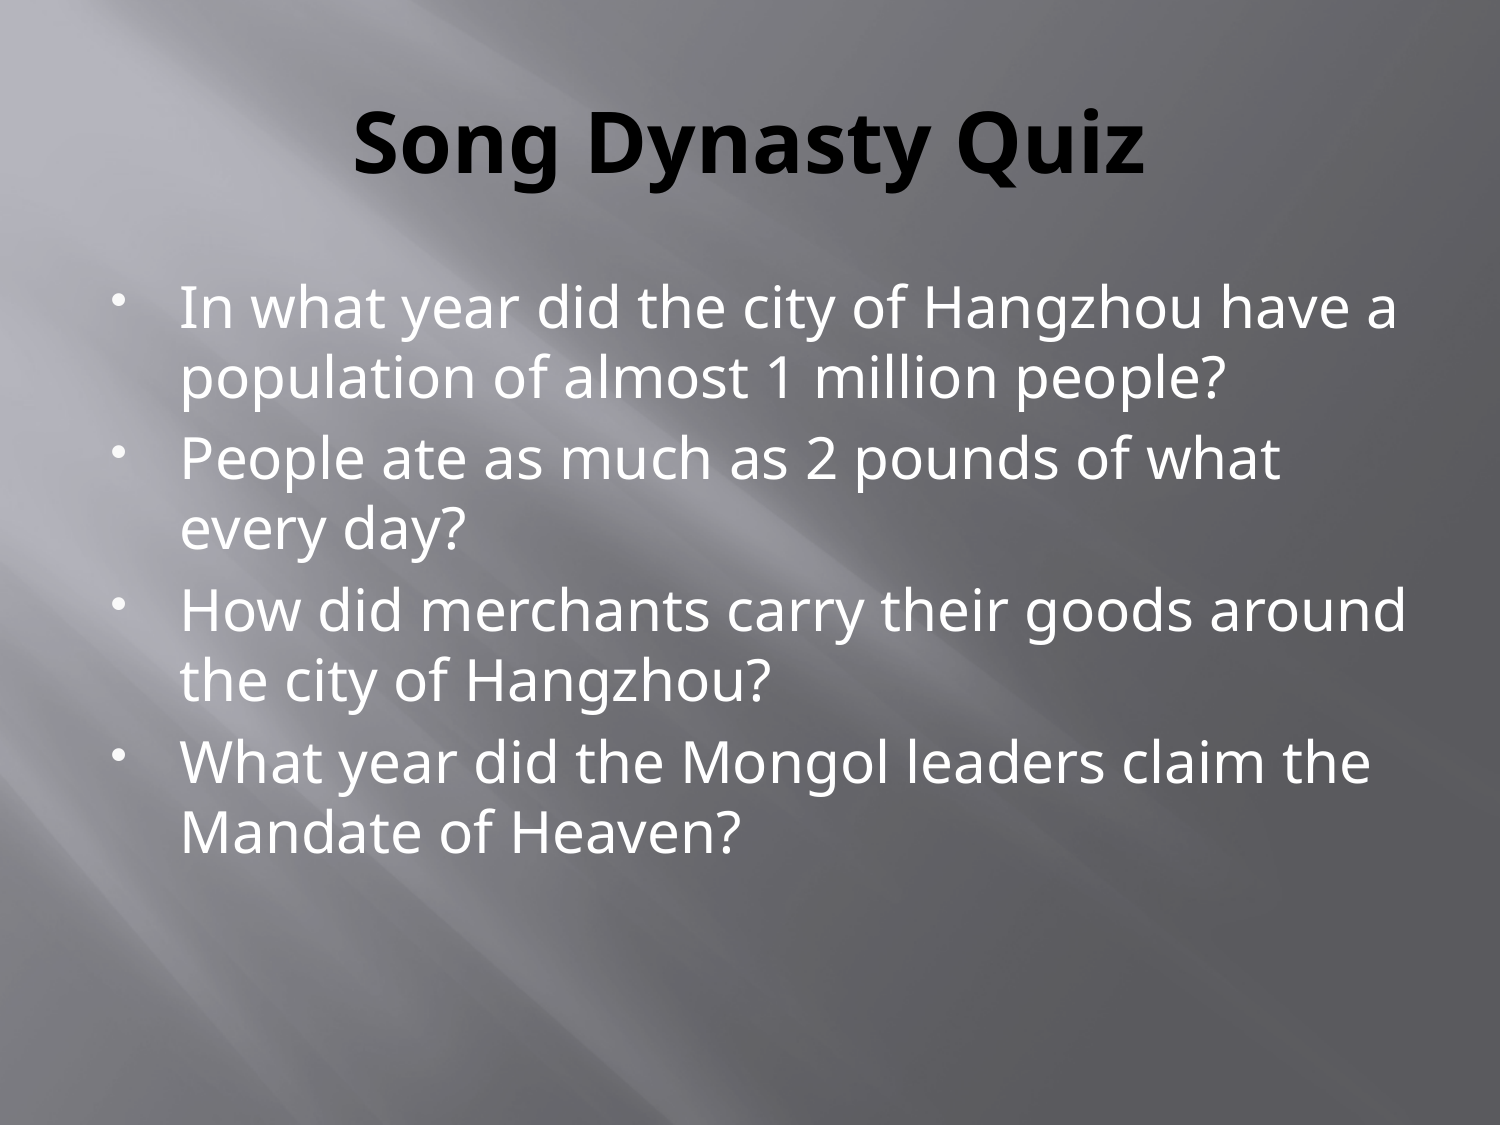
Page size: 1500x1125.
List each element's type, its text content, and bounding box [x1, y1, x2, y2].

list In what year did the city of Hangzhou have a population of almost 1 million people? People ate as much as 2 pounds of what every day? How did merchants carry their goods around the city of Hangzhou? What year did the Mongol leaders claim the Mandate of Heaven? [75, 262, 1425, 1035]
title Song Dynasty Quiz [75, 45, 1425, 233]
